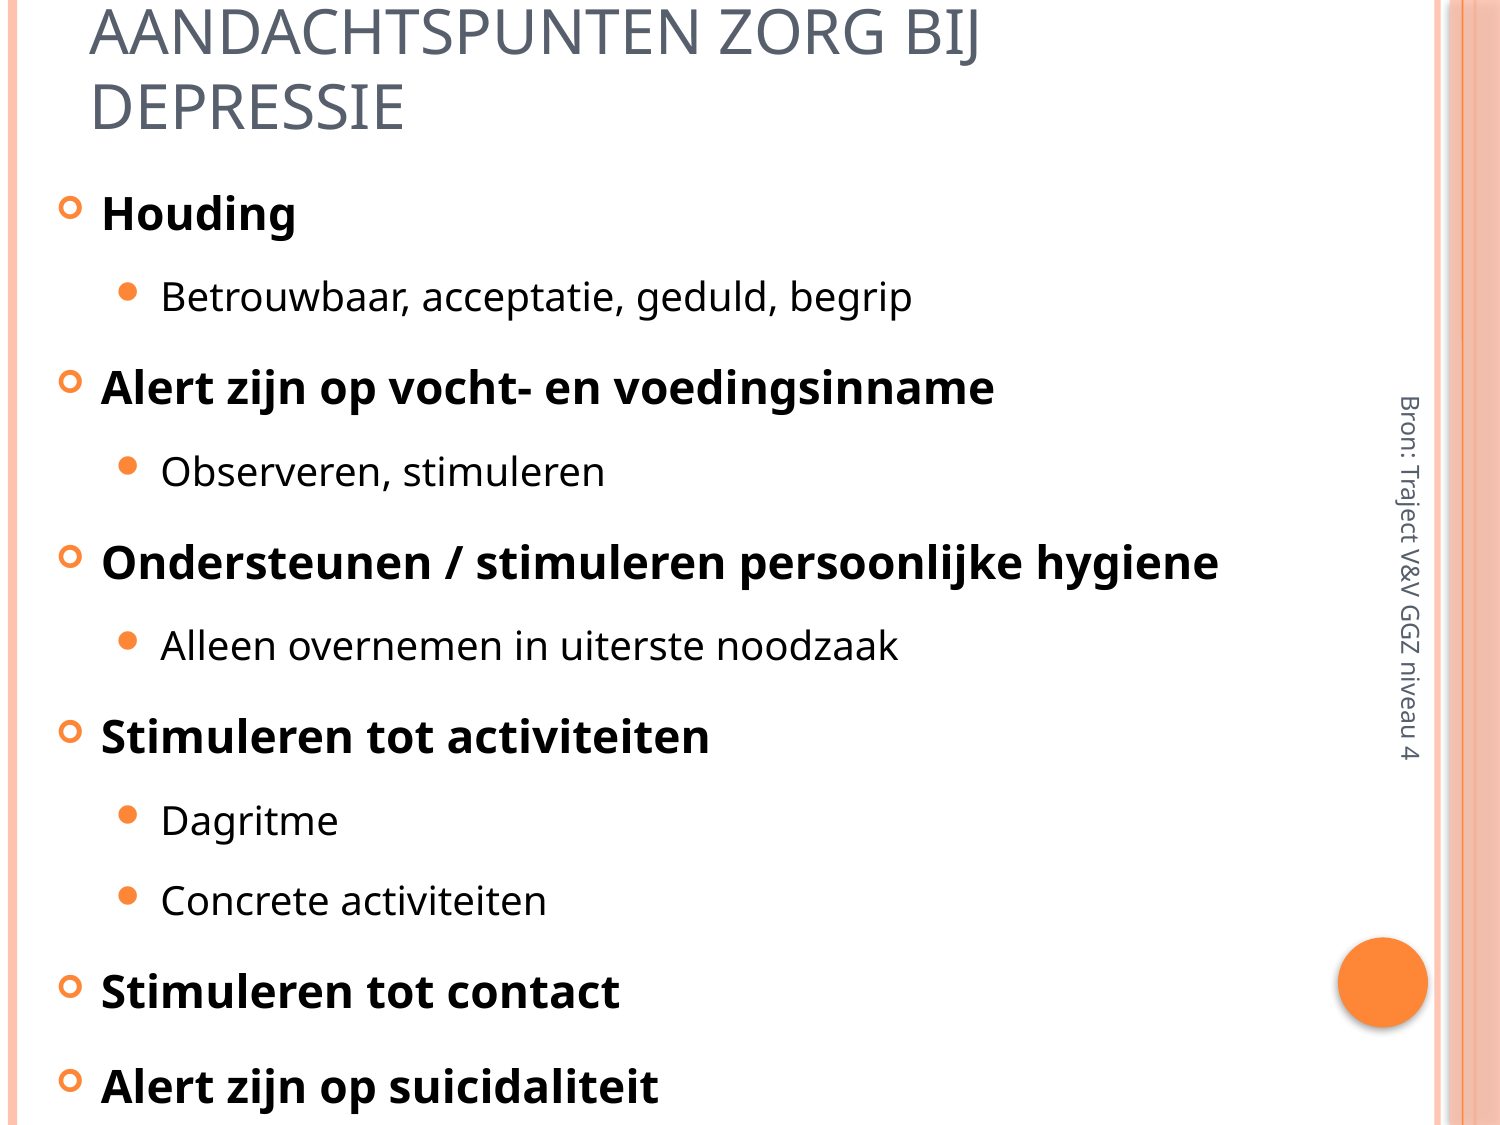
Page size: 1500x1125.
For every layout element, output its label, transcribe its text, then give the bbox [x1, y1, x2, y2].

footer Bron: Traject V&V GGZ niveau 4 [1379, 380, 1440, 906]
list Houding Betrouwbaar, acceptatie, geduld, begrip Alert zijn op vocht- en voedingsinname Observeren, stimuleren Ondersteunen / stimuleren persoonlijke hygiene Alleen overnemen in uiterste noodzaak Stimuleren tot activiteiten Dagritme Concrete activiteiten Stimuleren tot contact Alert zijn op suicidaliteit [41, 149, 1388, 1125]
title Aandachtspunten Zorg bij depressie [75, 45, 1300, 149]
